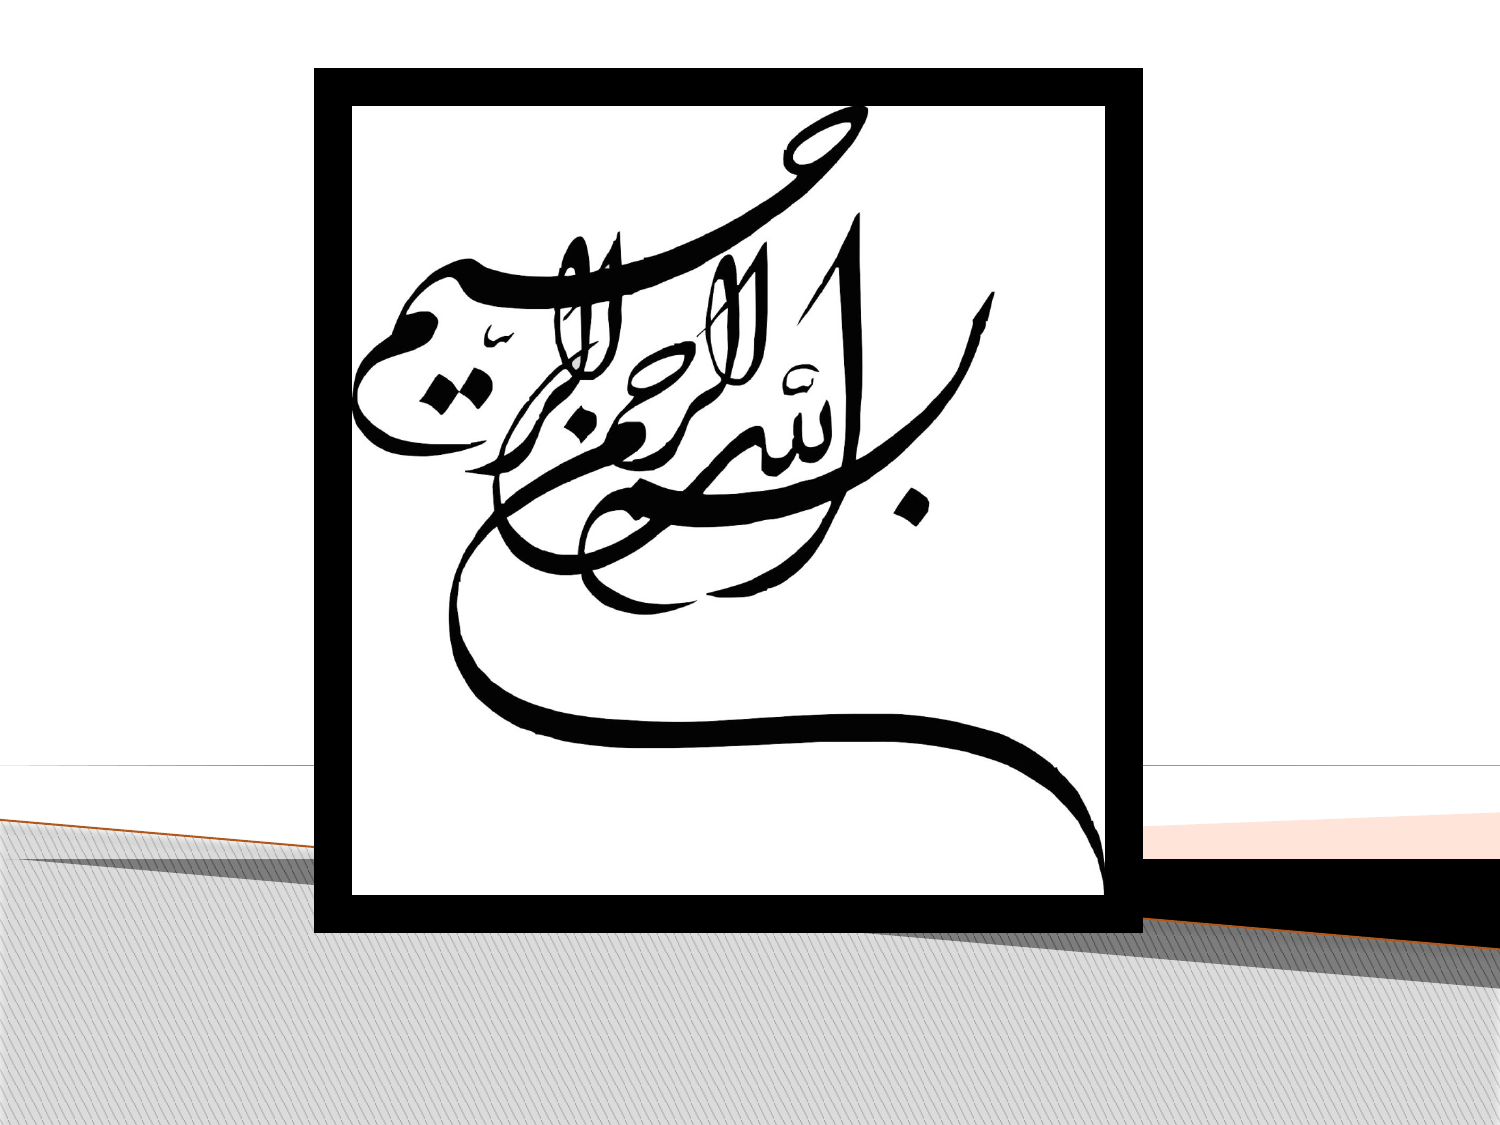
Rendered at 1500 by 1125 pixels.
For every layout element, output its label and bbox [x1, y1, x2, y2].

picture [863, 920, 1500, 989]
picture [5, 859, 314, 886]
picture [351, 105, 1106, 896]
